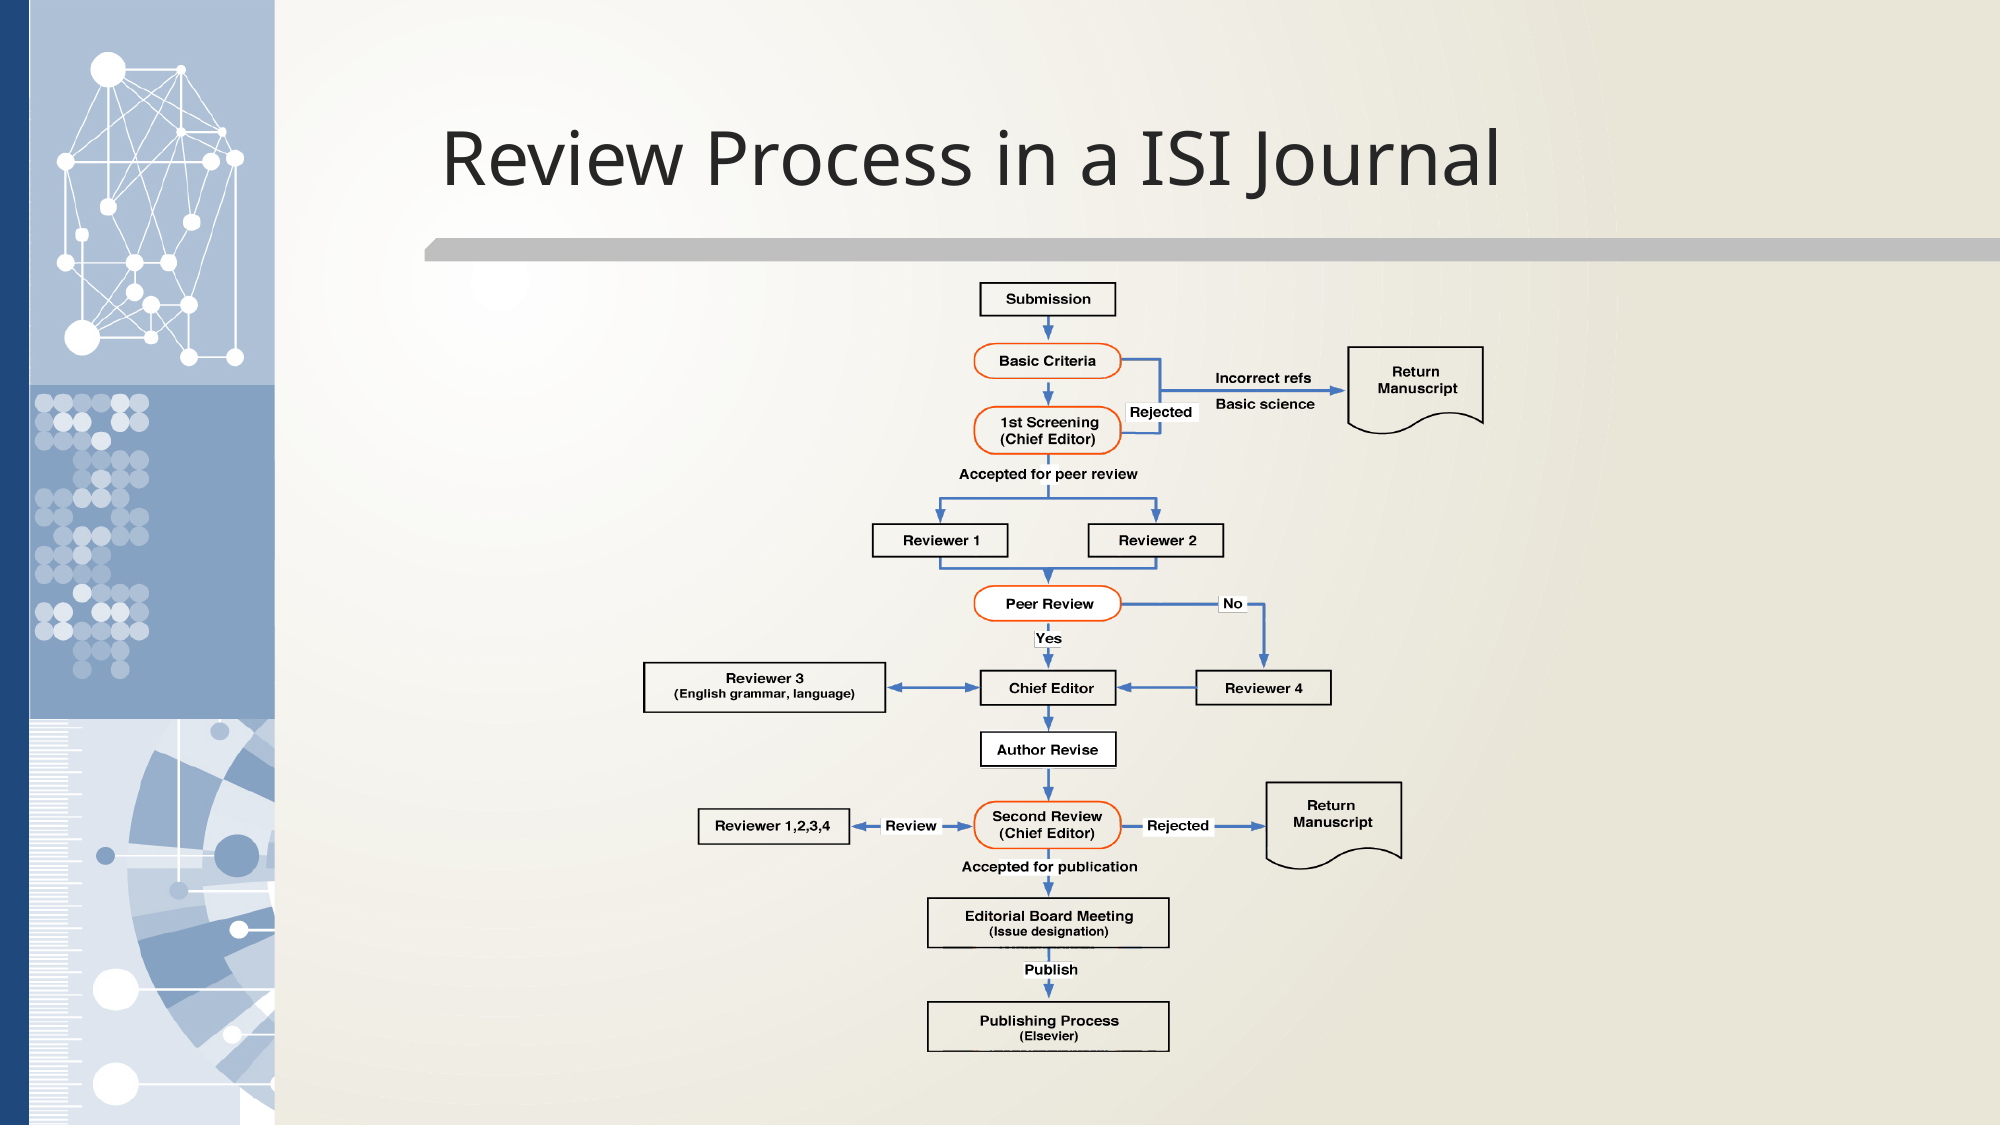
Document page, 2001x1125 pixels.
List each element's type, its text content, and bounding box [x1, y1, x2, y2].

title Review Process in a ISI Journal [425, 102, 1888, 313]
picture [643, 282, 1484, 1052]
